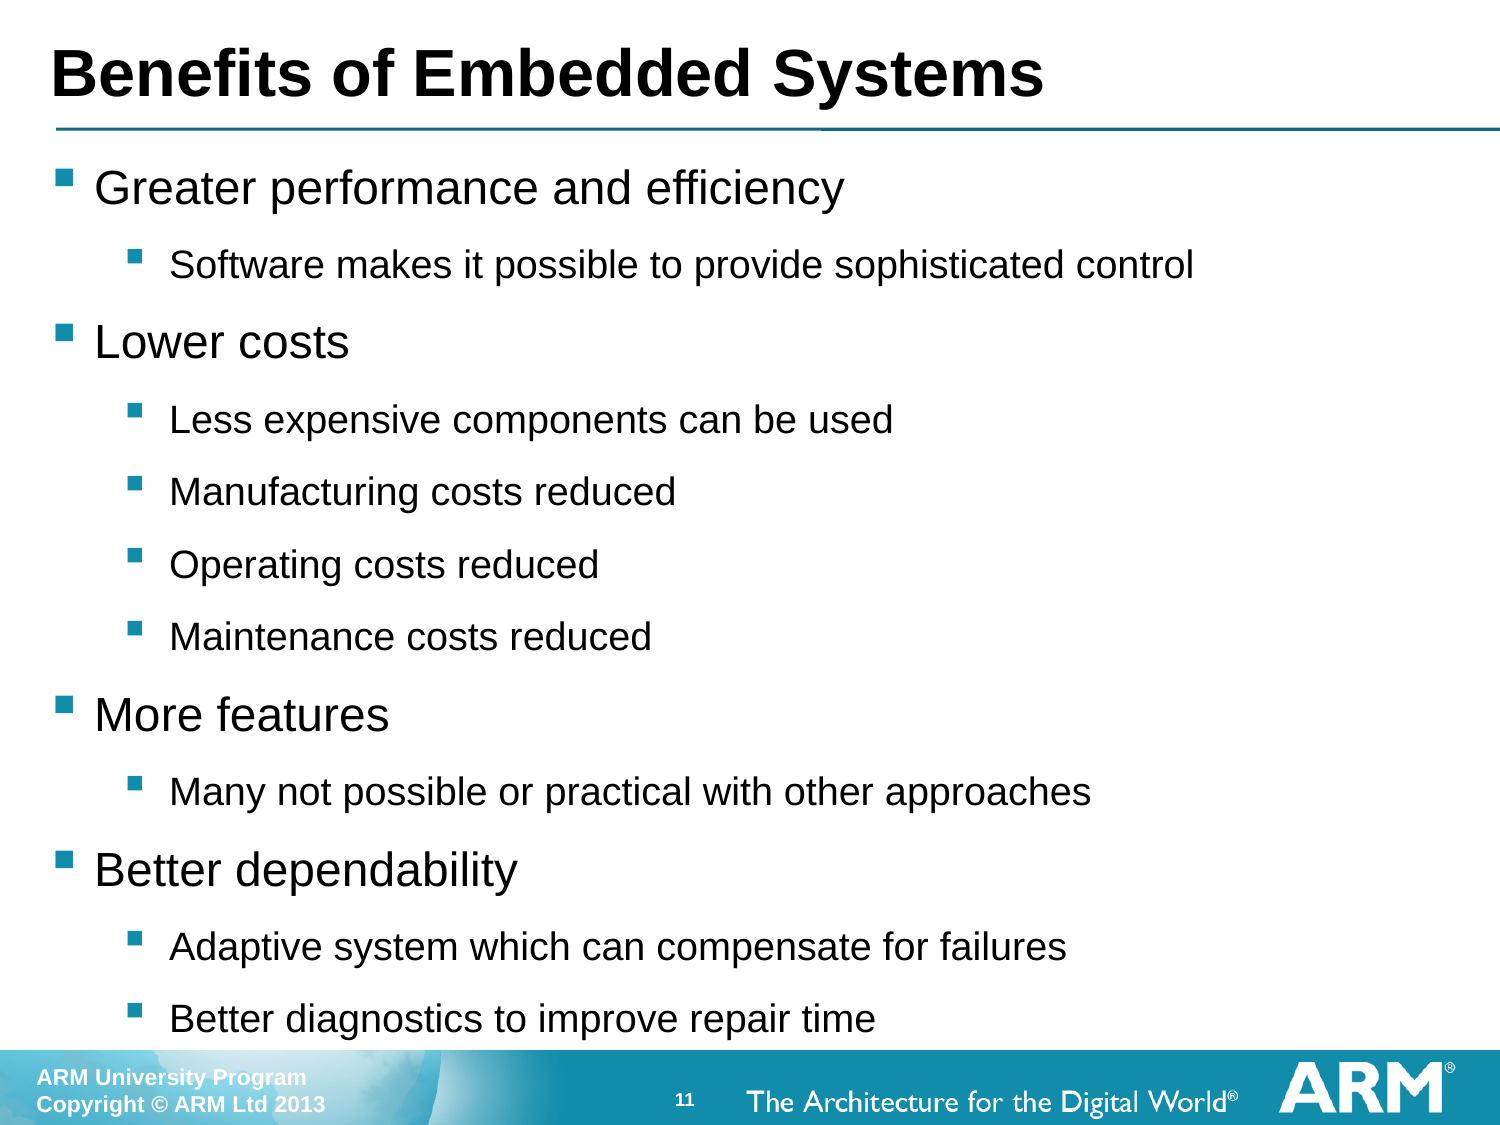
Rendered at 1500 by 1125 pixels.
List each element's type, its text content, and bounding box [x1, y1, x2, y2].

picture [0, 780, 1500, 1125]
title Benefits of Embedded Systems [35, 1, 1476, 139]
list Greater performance and efficiency Software makes it possible to provide sophisticated control Lower costs Less expensive components can be used Manufacturing costs reduced Operating costs reduced Maintenance costs reduced More features Many not possible or practical with other approaches Better dependability Adaptive system which can compensate for failures Better diagnostics to improve repair time [35, 148, 1476, 1047]
